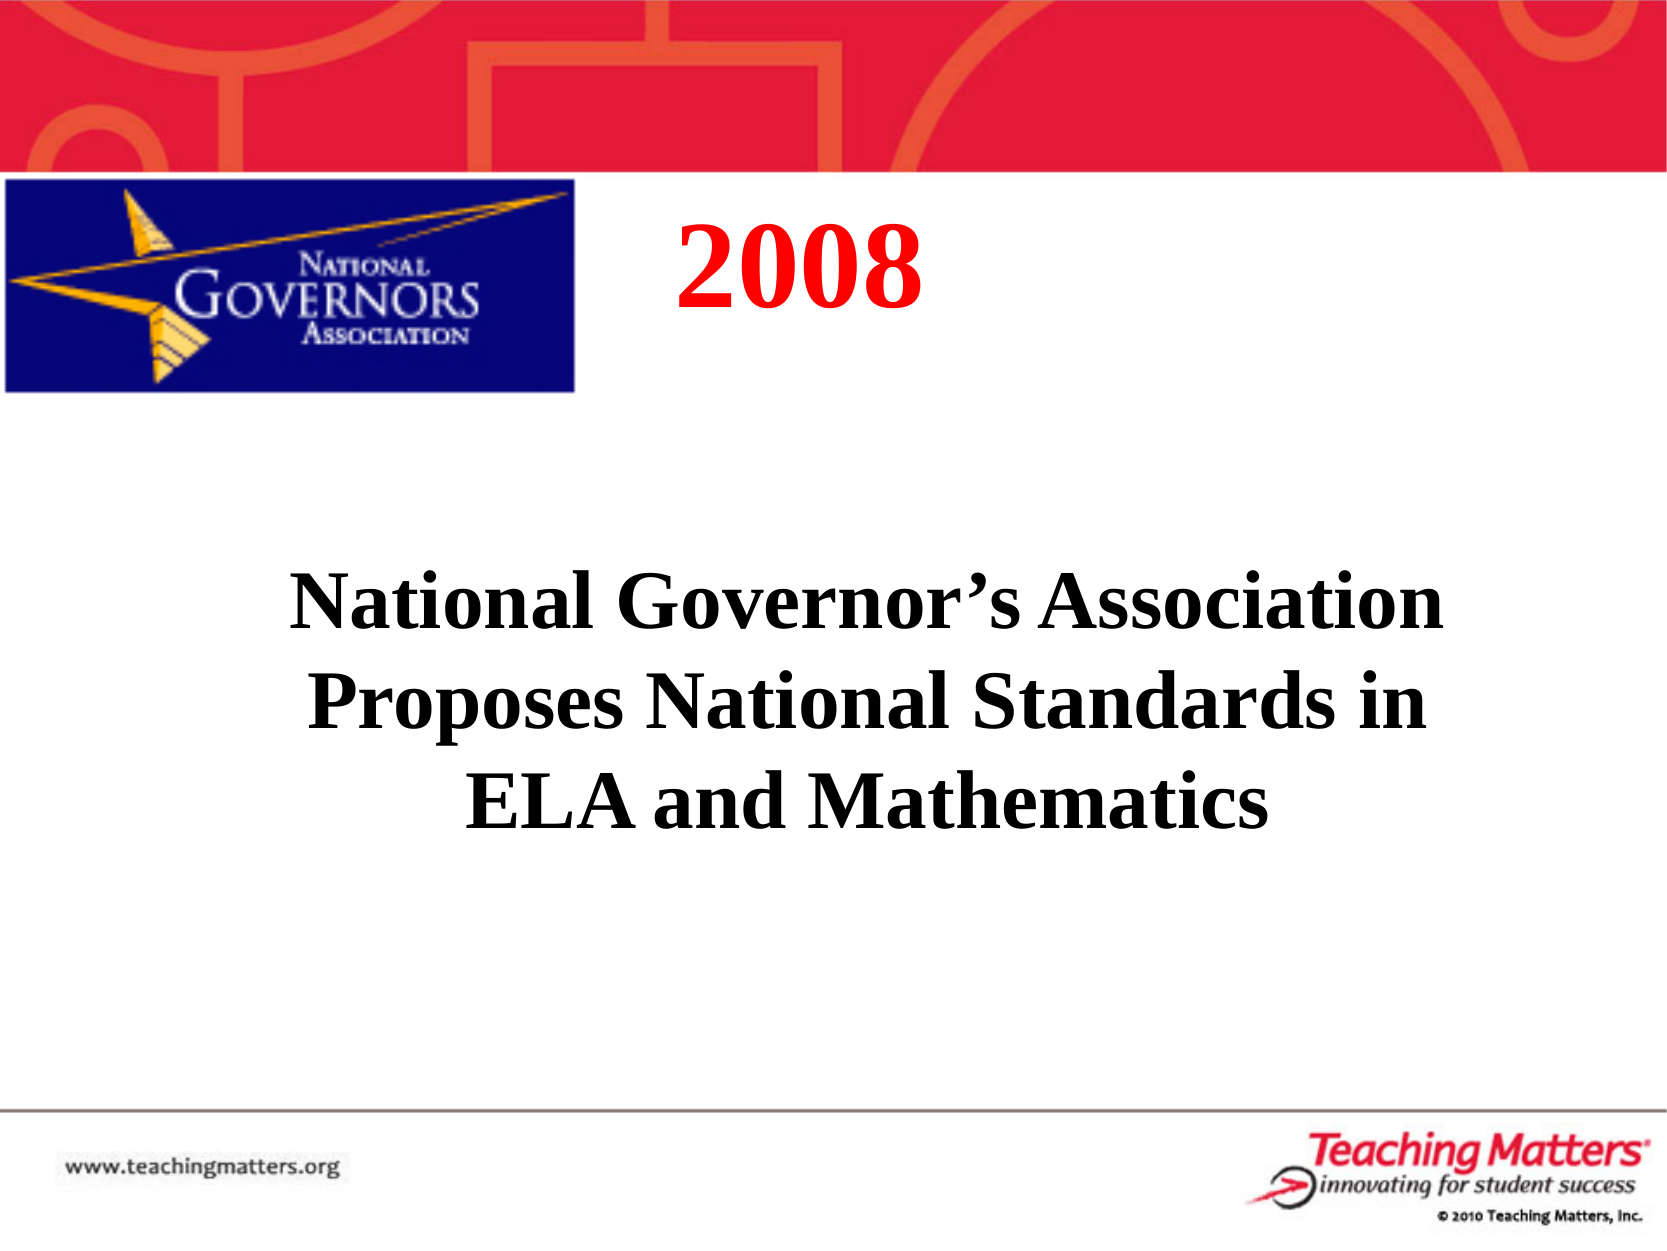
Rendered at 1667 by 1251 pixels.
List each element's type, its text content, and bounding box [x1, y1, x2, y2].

title National Governor’s Association Proposes National Standards in ELA and Mathematics [221, 537, 1514, 872]
text_box 2008 [659, 174, 940, 340]
picture [0, 0, 1667, 1250]
